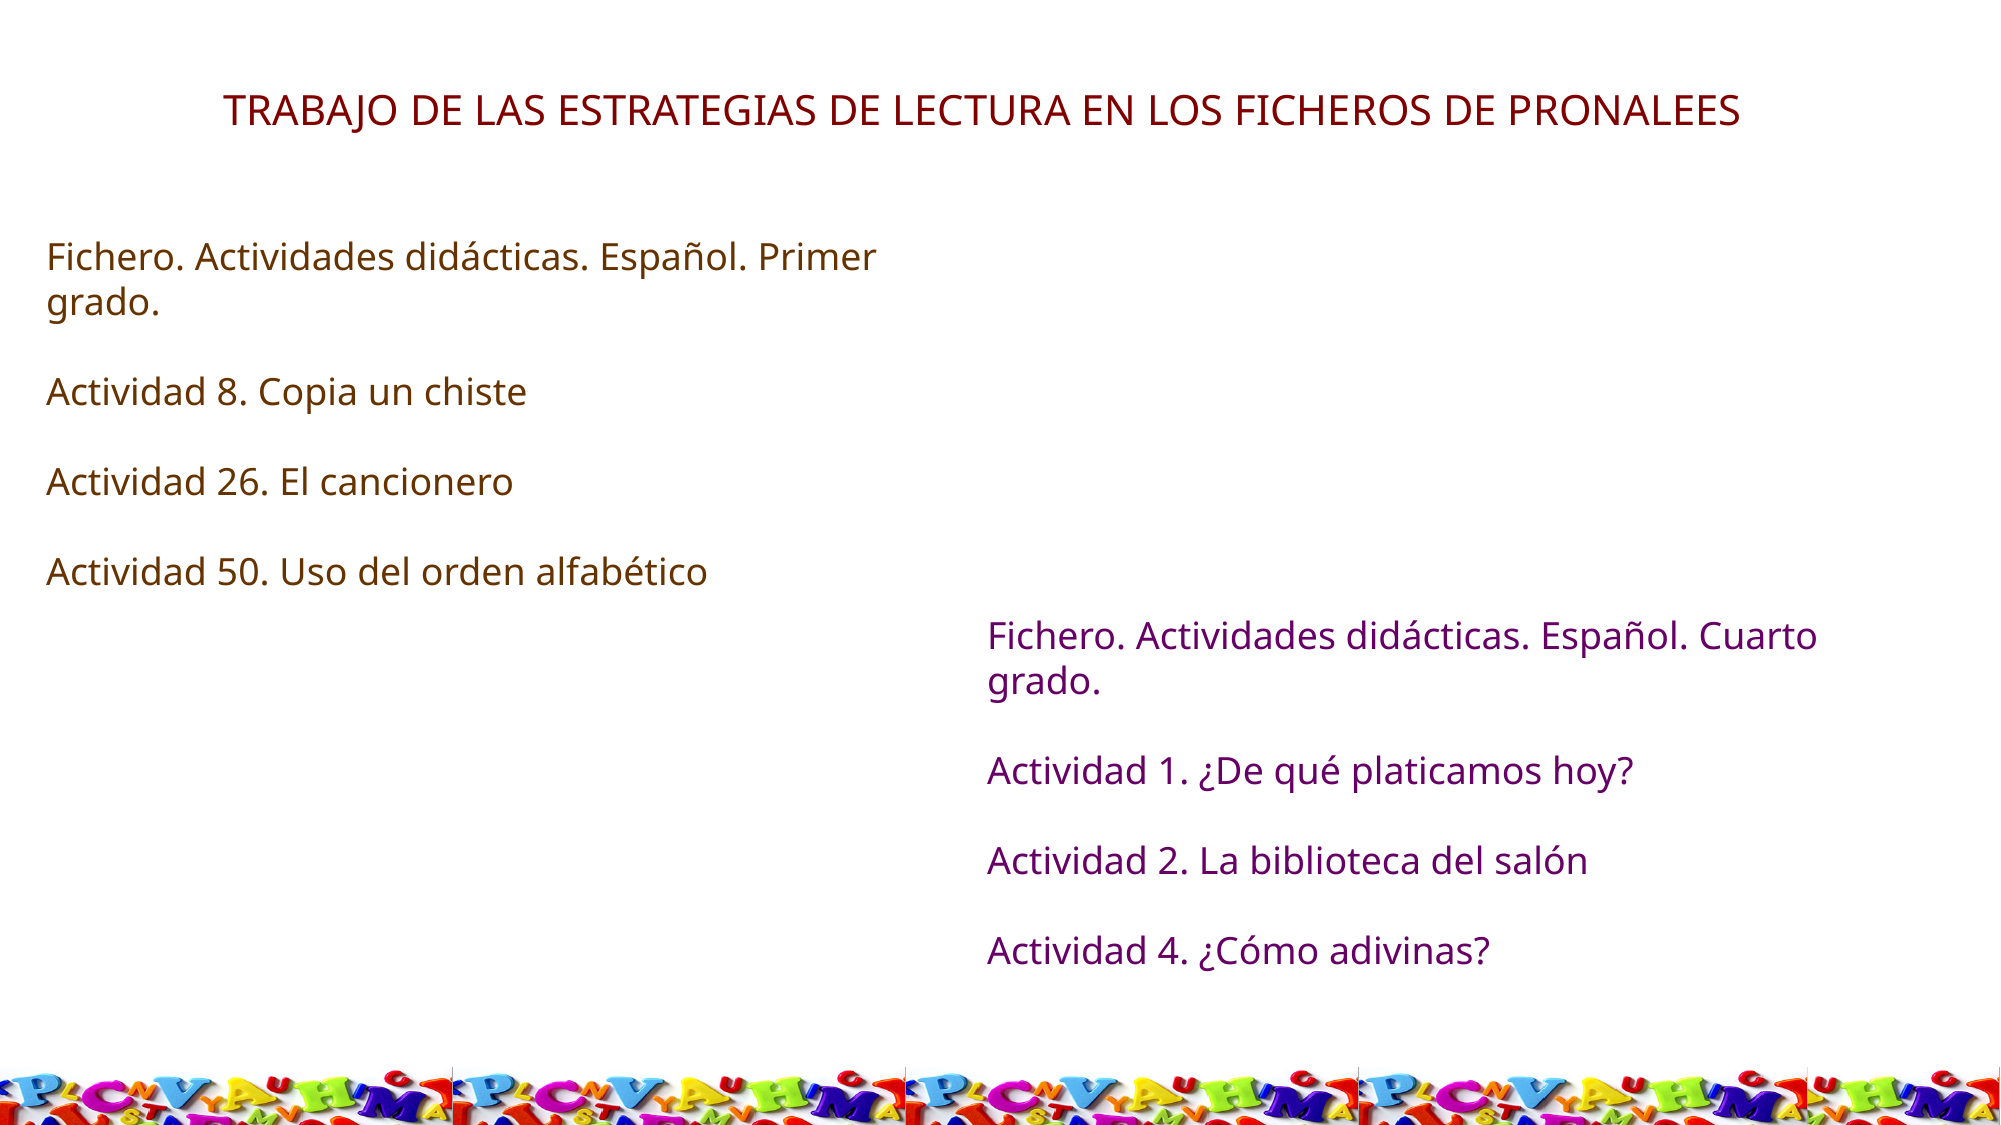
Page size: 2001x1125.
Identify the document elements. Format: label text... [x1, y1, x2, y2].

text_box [0, 1066, 2000, 1125]
text_box Fichero. Actividades didácticas. Español. Primer grado. Actividad 8. Copia un chiste Actividad 26. El cancionero Actividad 50. Uso del orden alfabético [31, 225, 960, 601]
text_box Fichero. Actividades didácticas. Español. Cuarto grado. Actividad 1. ¿De qué platicamos hoy? Actividad 2. La biblioteca del salón Actividad 4. ¿Cómo adivinas? [972, 604, 1901, 1025]
text_box TRABAJO DE LAS ESTRATEGIAS DE LECTURA EN LOS FICHEROS DE PRONALEES [31, 76, 1935, 141]
